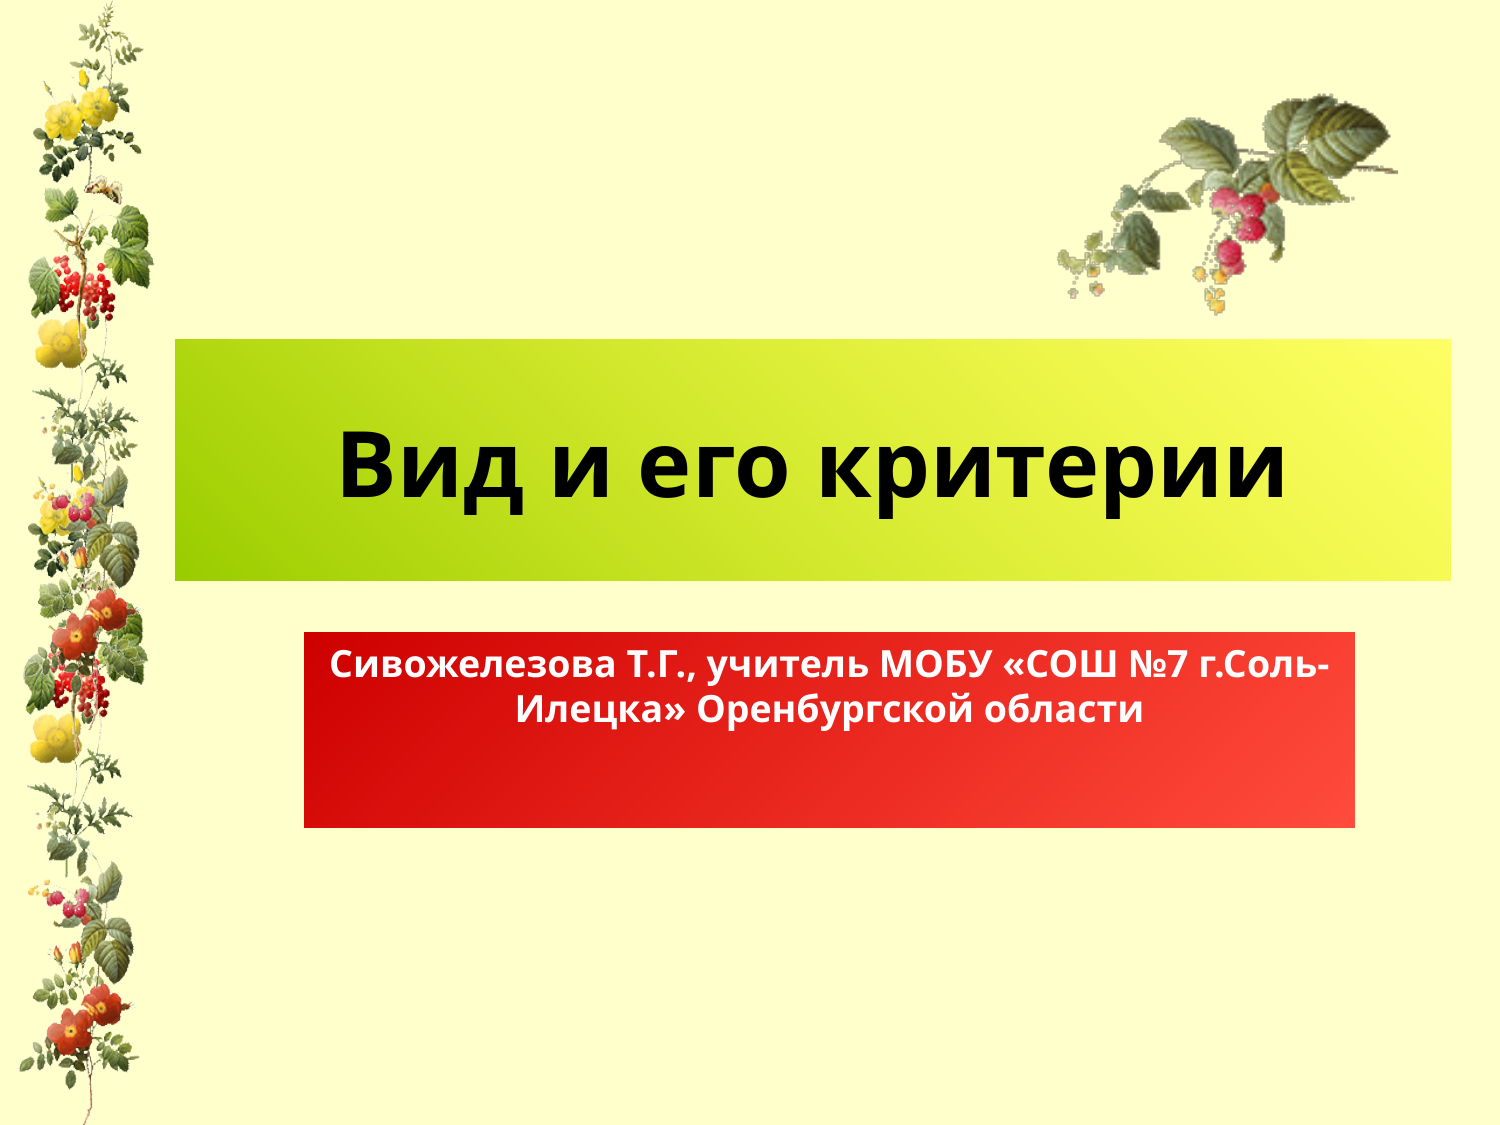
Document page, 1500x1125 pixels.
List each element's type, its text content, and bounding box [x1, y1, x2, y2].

picture [1057, 30, 1398, 339]
picture [0, 0, 172, 1125]
subtitle Сивожелезова Т.Г., учитель МОБУ «СОШ №7 г.Соль-Илецка» Оренбургской области [304, 632, 1355, 828]
title Вид и его критерии [175, 339, 1451, 582]
